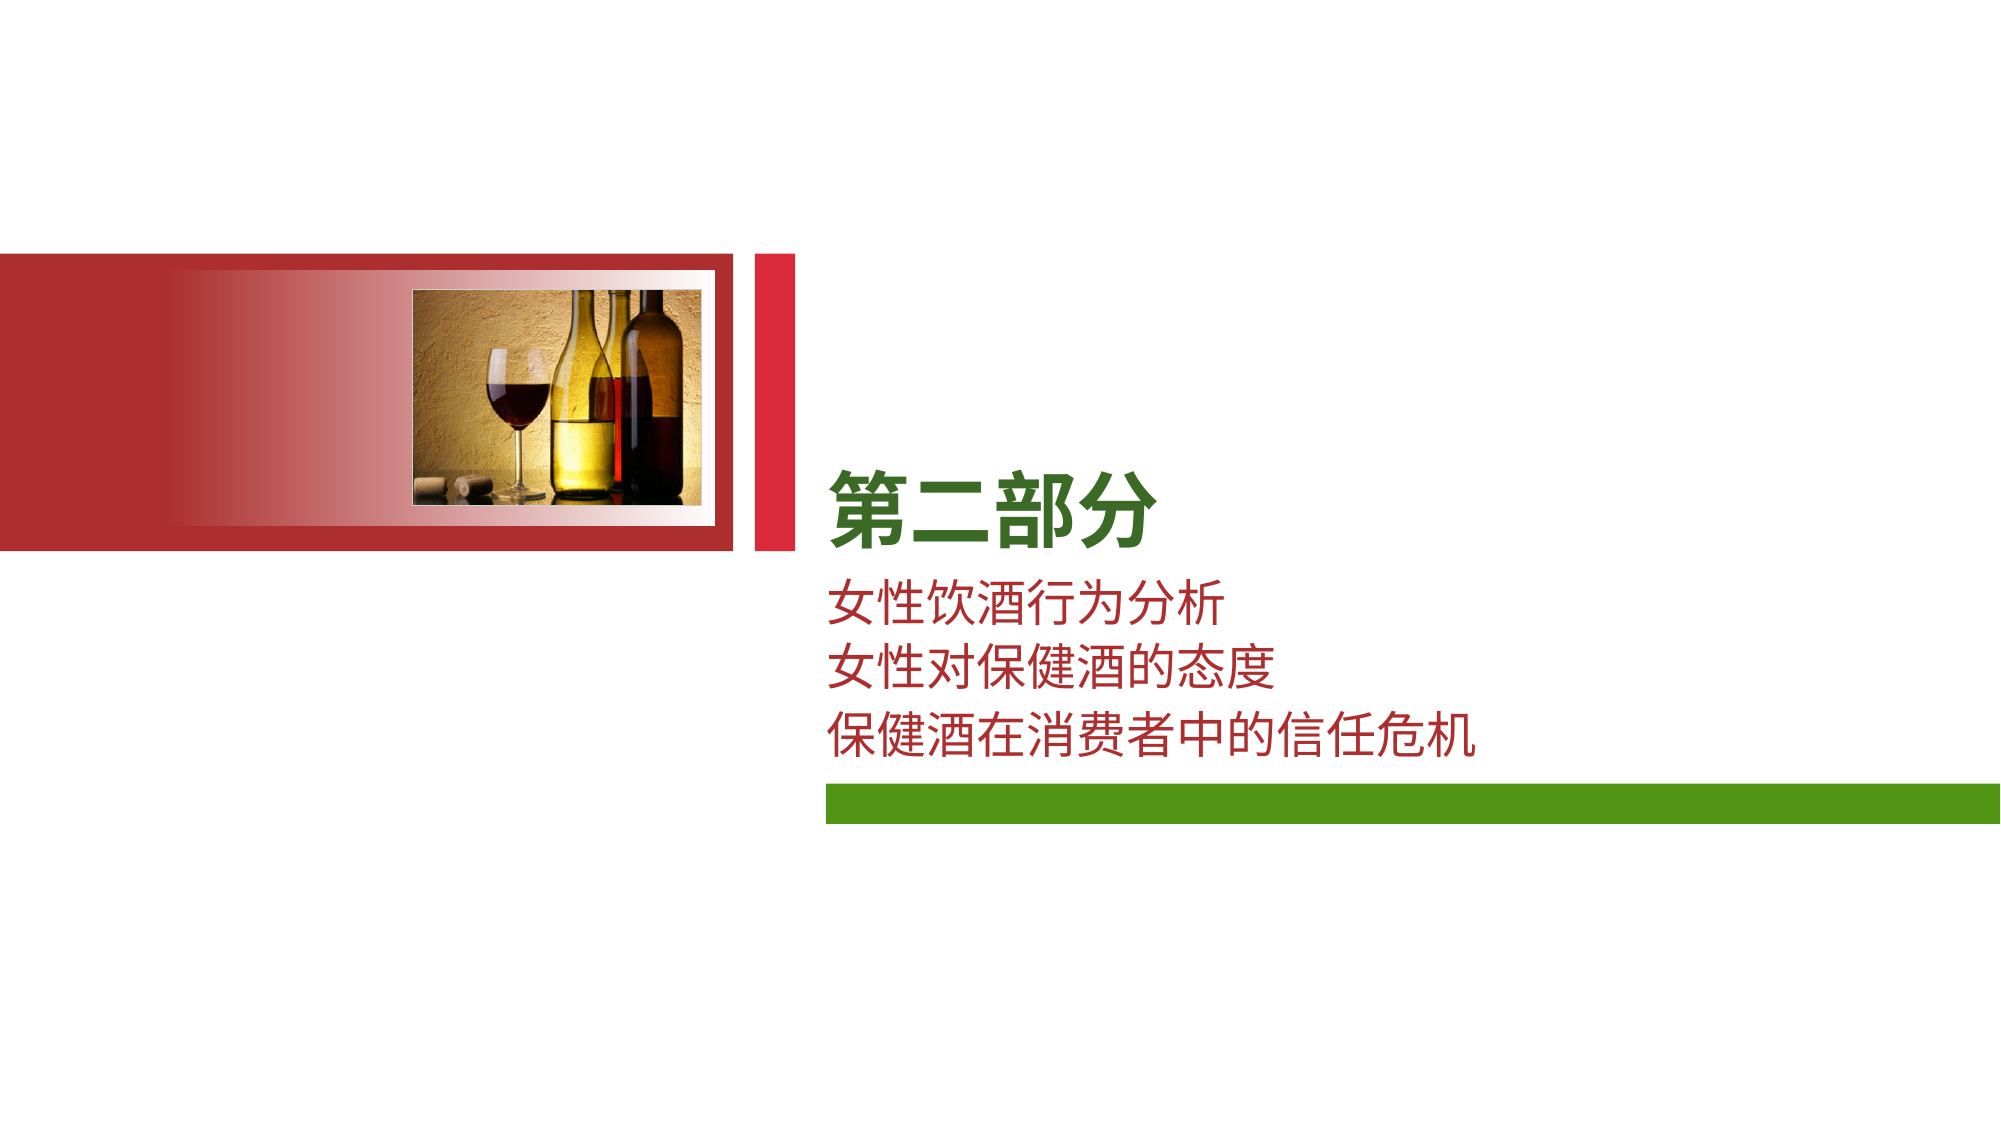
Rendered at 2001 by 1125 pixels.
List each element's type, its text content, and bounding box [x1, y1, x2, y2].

picture [413, 290, 701, 505]
text_box 女性饮酒行为分析 [811, 564, 1496, 639]
text_box 保健酒在消费者中的信任危机 [811, 696, 1496, 772]
text_box 女性对保健酒的态度 [811, 639, 1496, 696]
